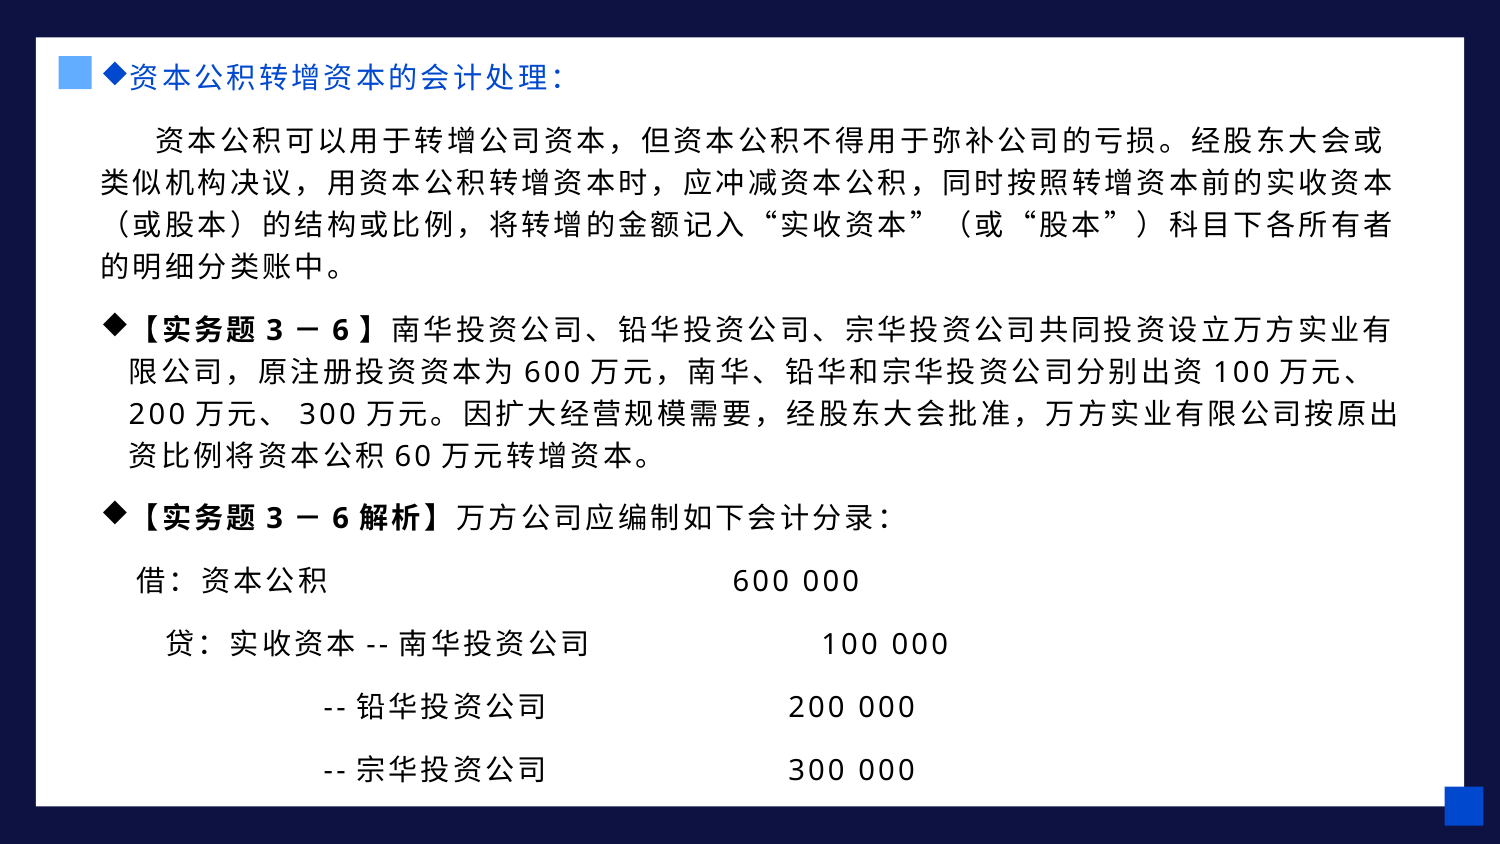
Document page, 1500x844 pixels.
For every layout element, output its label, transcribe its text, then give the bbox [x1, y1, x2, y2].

list 资本公积转增资本的会计处理： 资本公积可以用于转增公司资本，但资本公积不得用于弥补公司的亏损。经股东大会或类似机构决议，用资本公积转增资本时，应冲减资本公积，同时按照转增资本前的实收资本（或股本）的结构或比例，将转增的金额记入“实收资本”（或“股本”）科目下各所有者的明细分类账中。 【实务题3－6】南华投资公司、铅华投资公司、宗华投资公司共同投资设立万方实业有限公司，原注册投资资本为600万元，南华、铅华和宗华投资公司分别出资100万元、200万元、300万元。因扩大经营规模需要，经股东大会批准，万方实业有限公司按原出资比例将资本公积60万元转增资本。 【实务题3－6解析】万方公司应编制如下会计分录： 借：资本公积 600 000 贷：实收资本--南华投资公司 100 000 --铅华投资公司 200 000 --宗华投资公司 300 000 [83, 52, 1417, 477]
